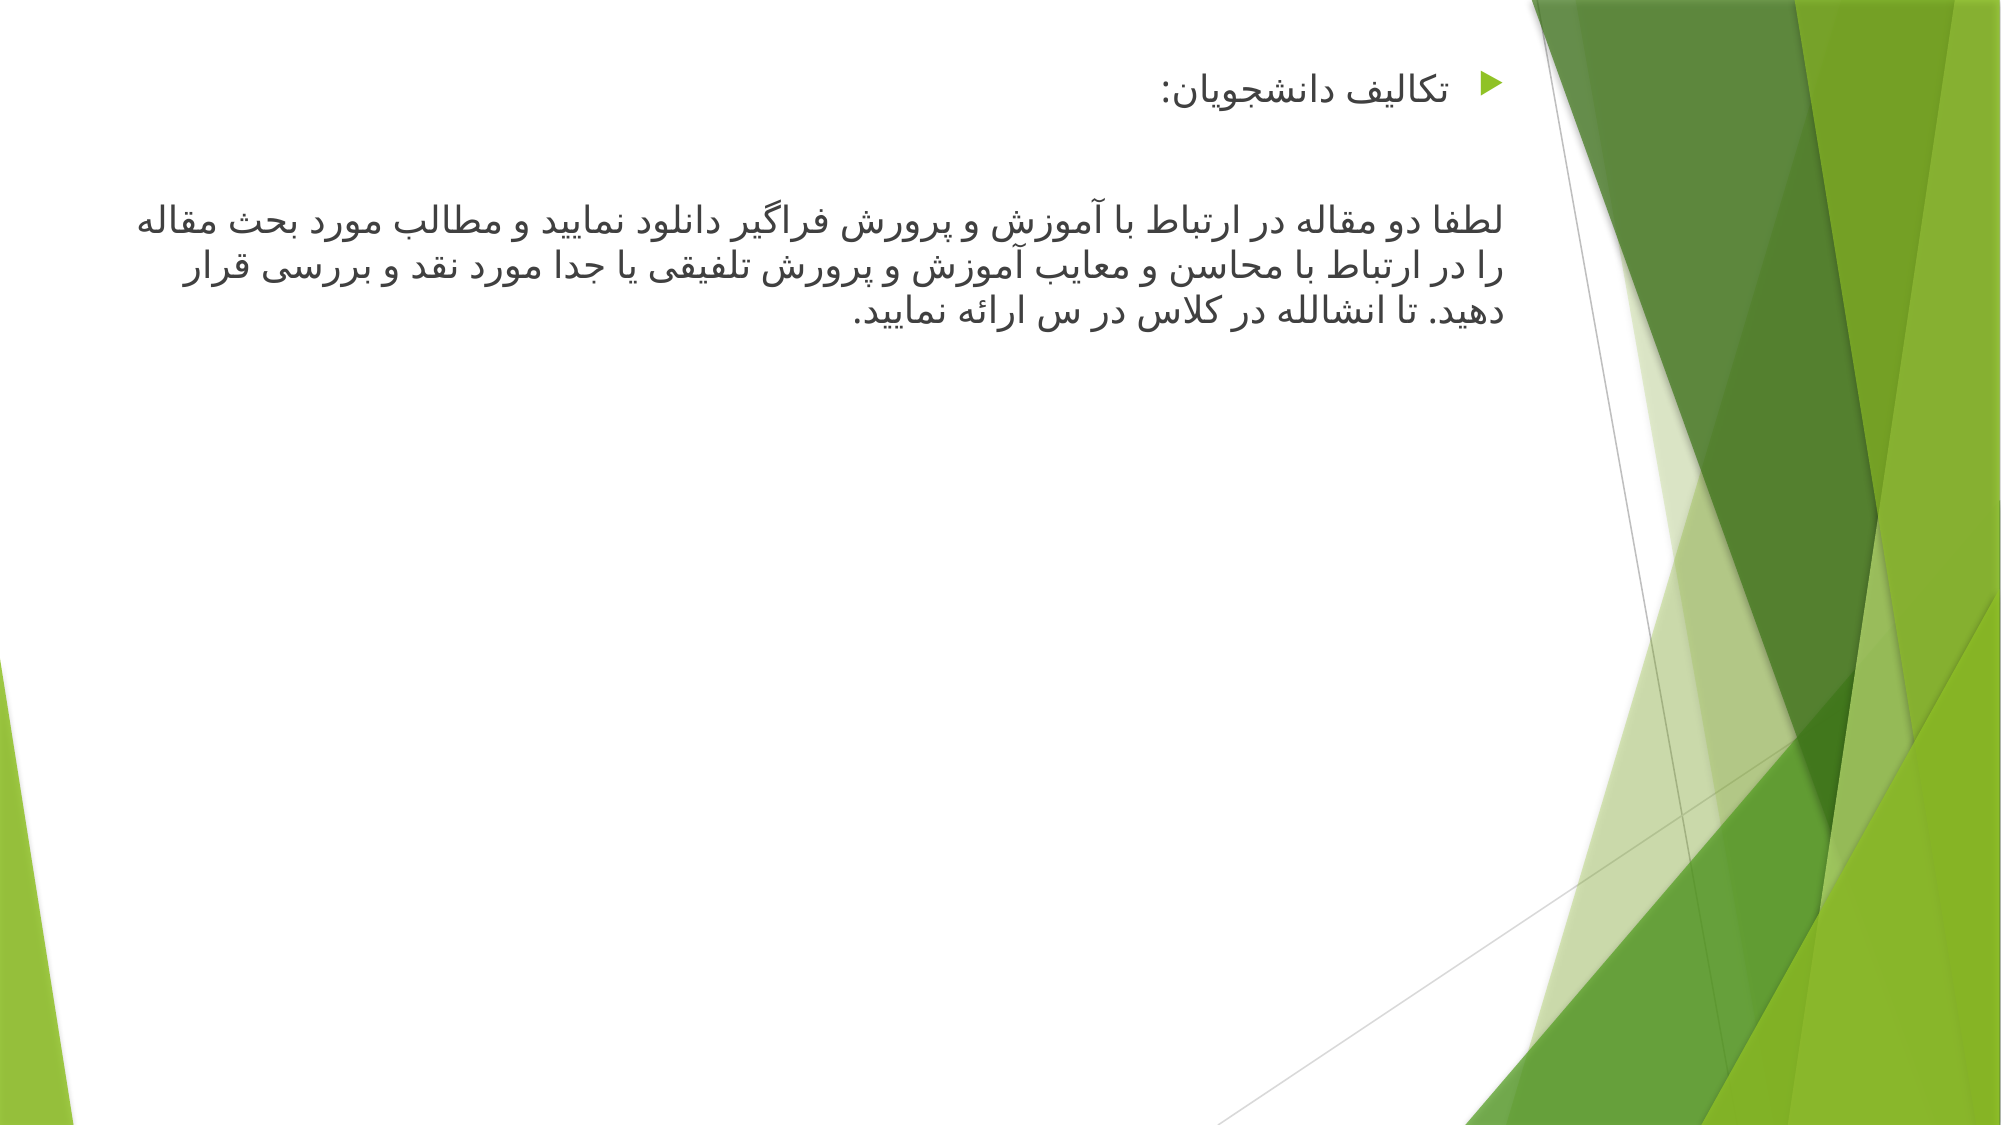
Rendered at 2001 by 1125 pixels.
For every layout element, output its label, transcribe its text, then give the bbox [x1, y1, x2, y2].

list تکالیف دانشجویان: لطفا دو مقاله در ارتباط با آموزش و پرورش فراگیر دانلود نمایید و مطالب مورد بحث مقاله را در ارتباط با محاسن و معایب آموزش و پرورش تلفیقی یا جدا مورد نقد و بررسی قرار دهید. تا انشالله در کلاس در س ارائه نمایید. [111, 57, 1522, 992]
